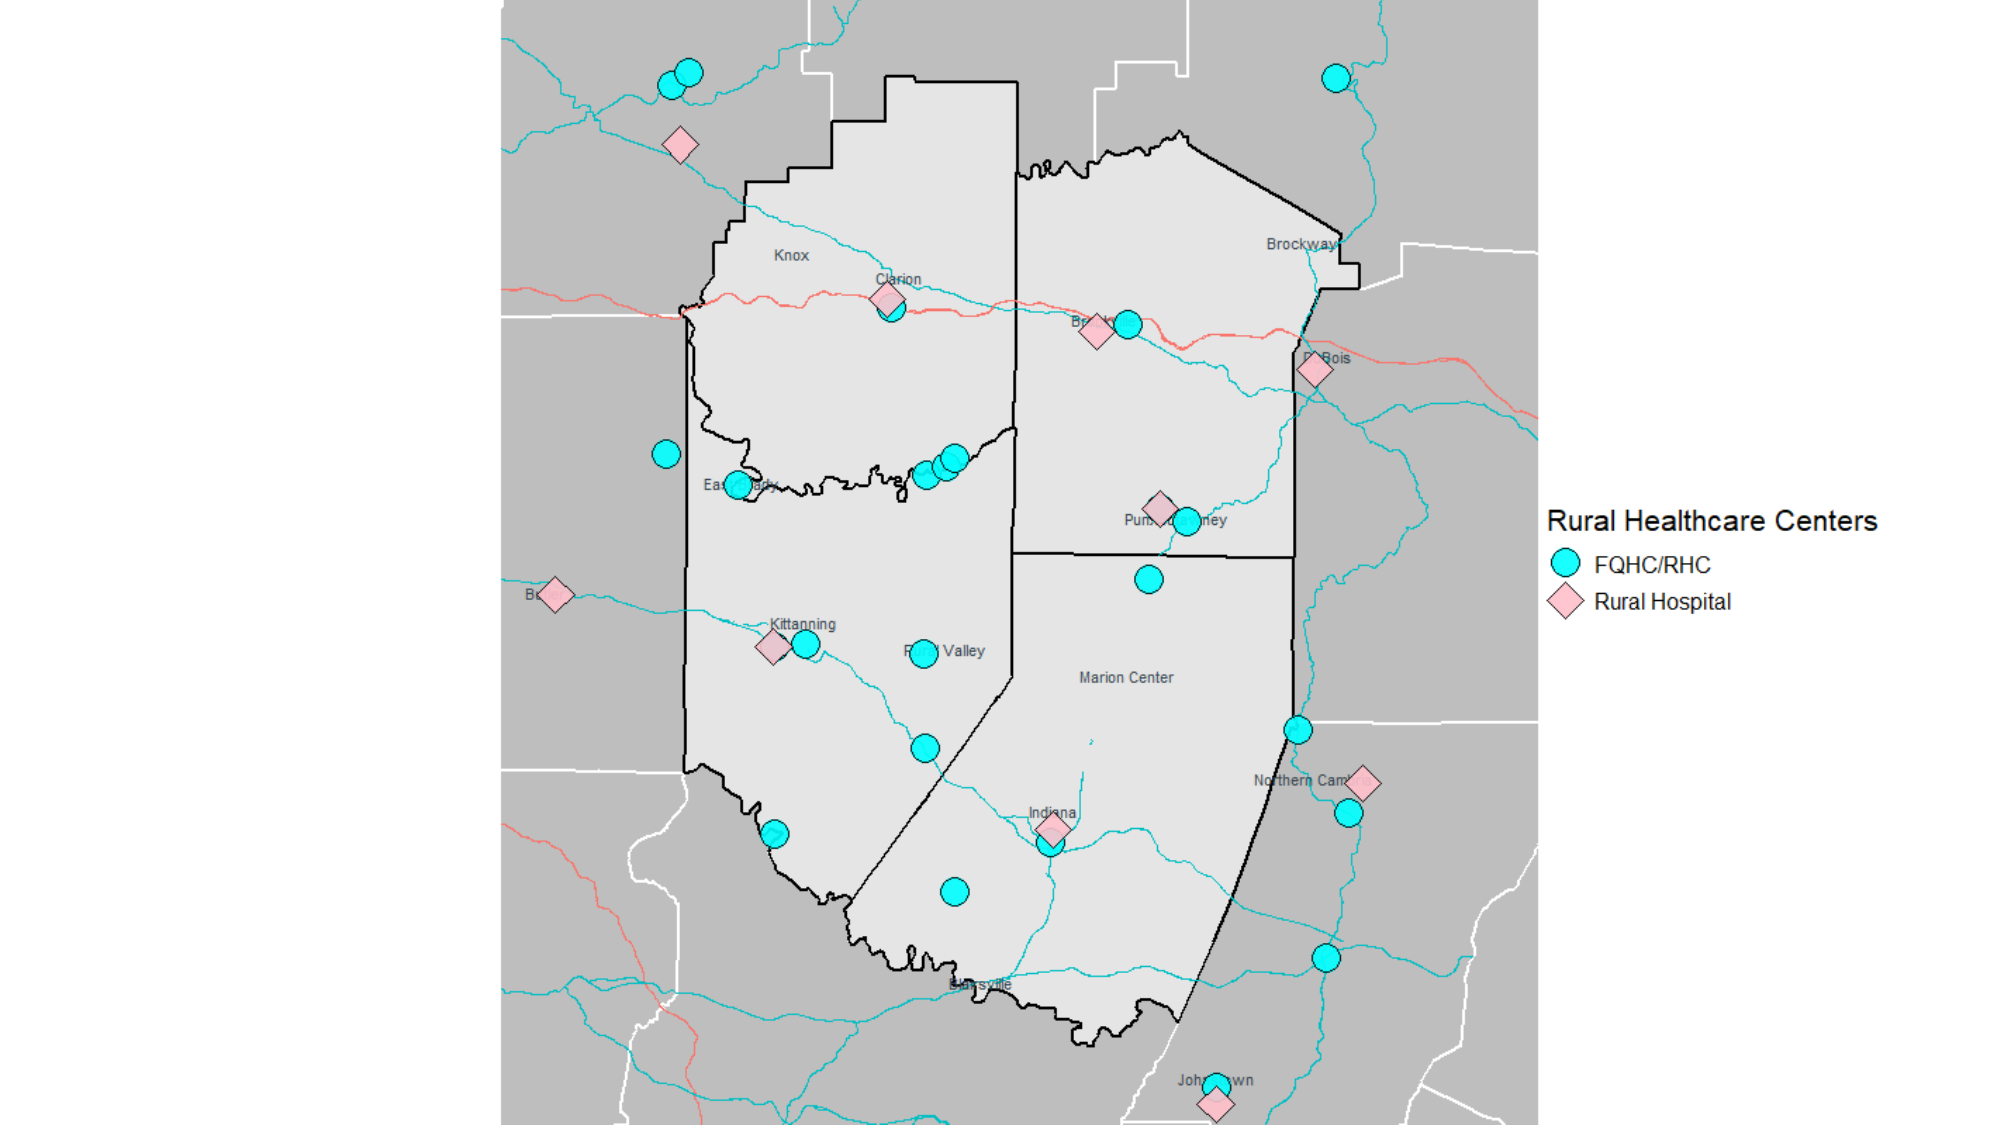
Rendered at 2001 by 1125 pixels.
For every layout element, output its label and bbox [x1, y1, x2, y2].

picture [492, 0, 1889, 1125]
